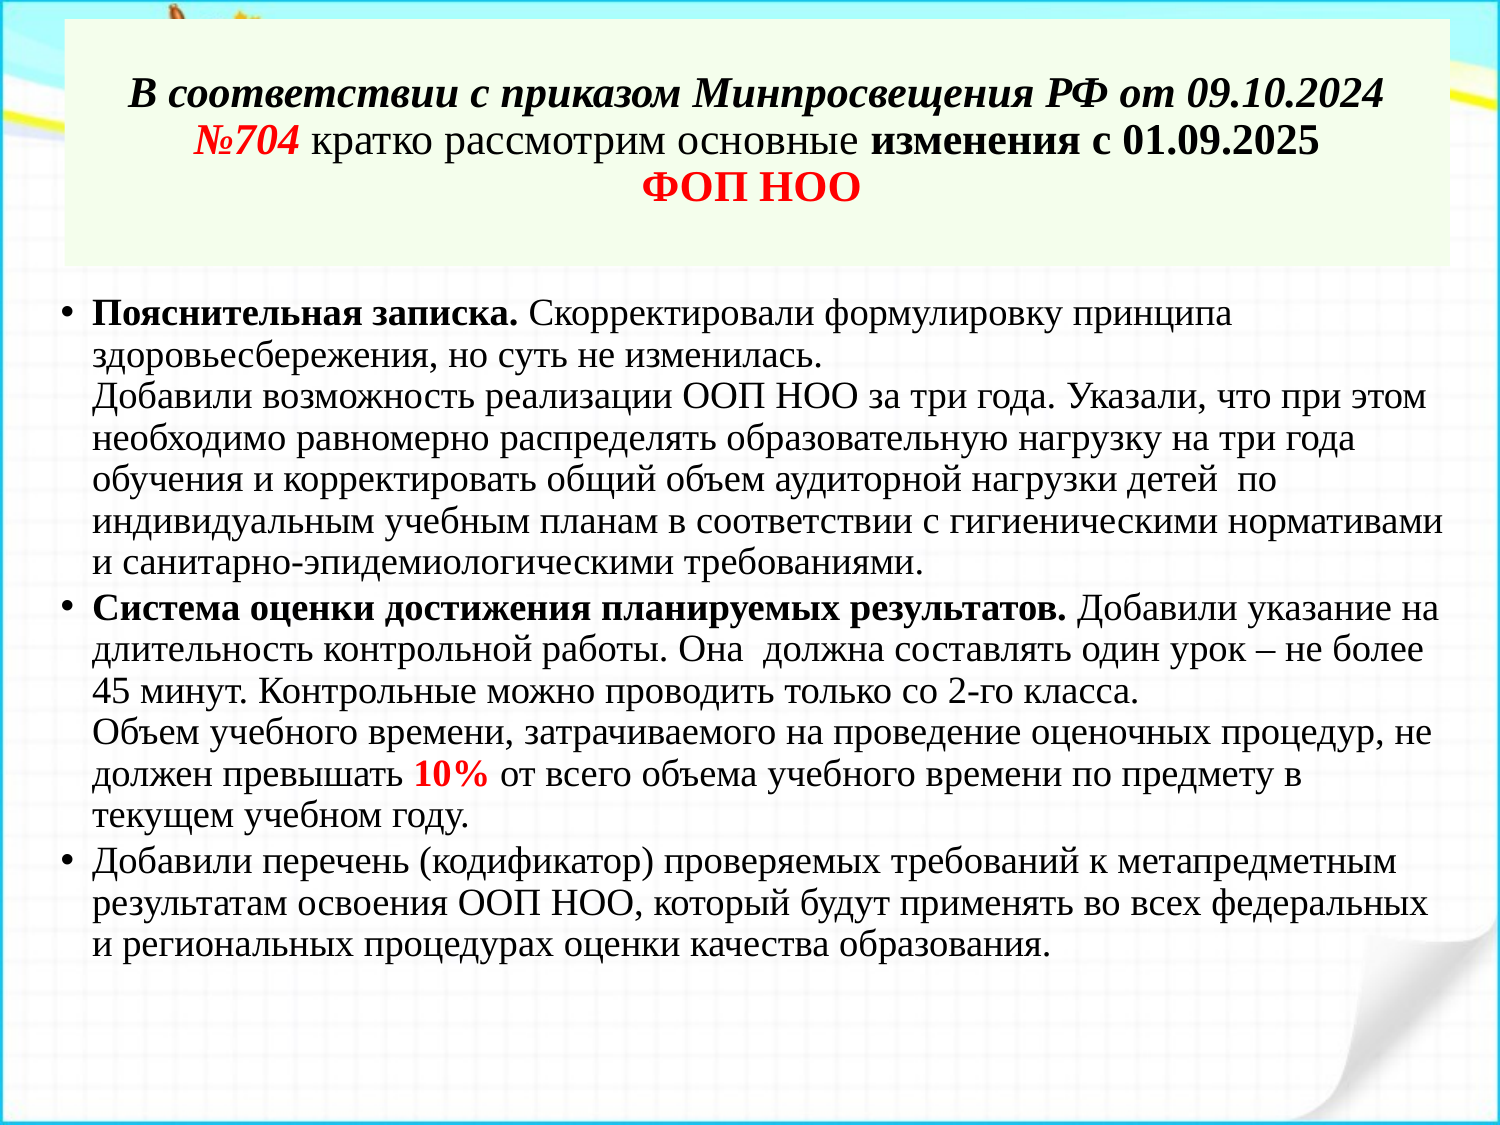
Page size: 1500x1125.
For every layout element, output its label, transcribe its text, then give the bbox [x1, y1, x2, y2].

list Пояснительная записка. Скорректировали формулировку принципа здоровьесбережения, но суть не изменилась. Добавили возможность реализации ООП НОО за три года. Указали, что при этом необходимо равномерно распределять образовательную нагрузку на три года обучения и корректировать общий объем аудиторной нагрузки детей по индивидуальным учебным планам в соответствии с гигиеническими нормативами и санитарно-эпидемиологическими требованиями. Система оценки достижения планируемых результатов. Добавили указание на длительность контрольной работы. Она должна составлять один урок – не более 45 минут. Контрольные можно проводить только со 2-го класса. Объем учебного времени, затрачиваемого на проведение оценочных процедур, не должен превышать 10% от всего объема учебного времени по предмету в текущем учебном году. Добавили перечень (кодификатор) проверяемых требований к метапредметным результатам освоения ООП НОО, который будут применять во всех федеральных и региональных процедурах оценки качества образования. [45, 285, 1459, 1080]
title В соответствии с приказом Минпросвещения РФ от 09.10.2024 №704 кратко рассмотрим основные изменения с 01.09.2025 ФОП НОО [64, 19, 1450, 267]
picture [0, 0, 1500, 1125]
